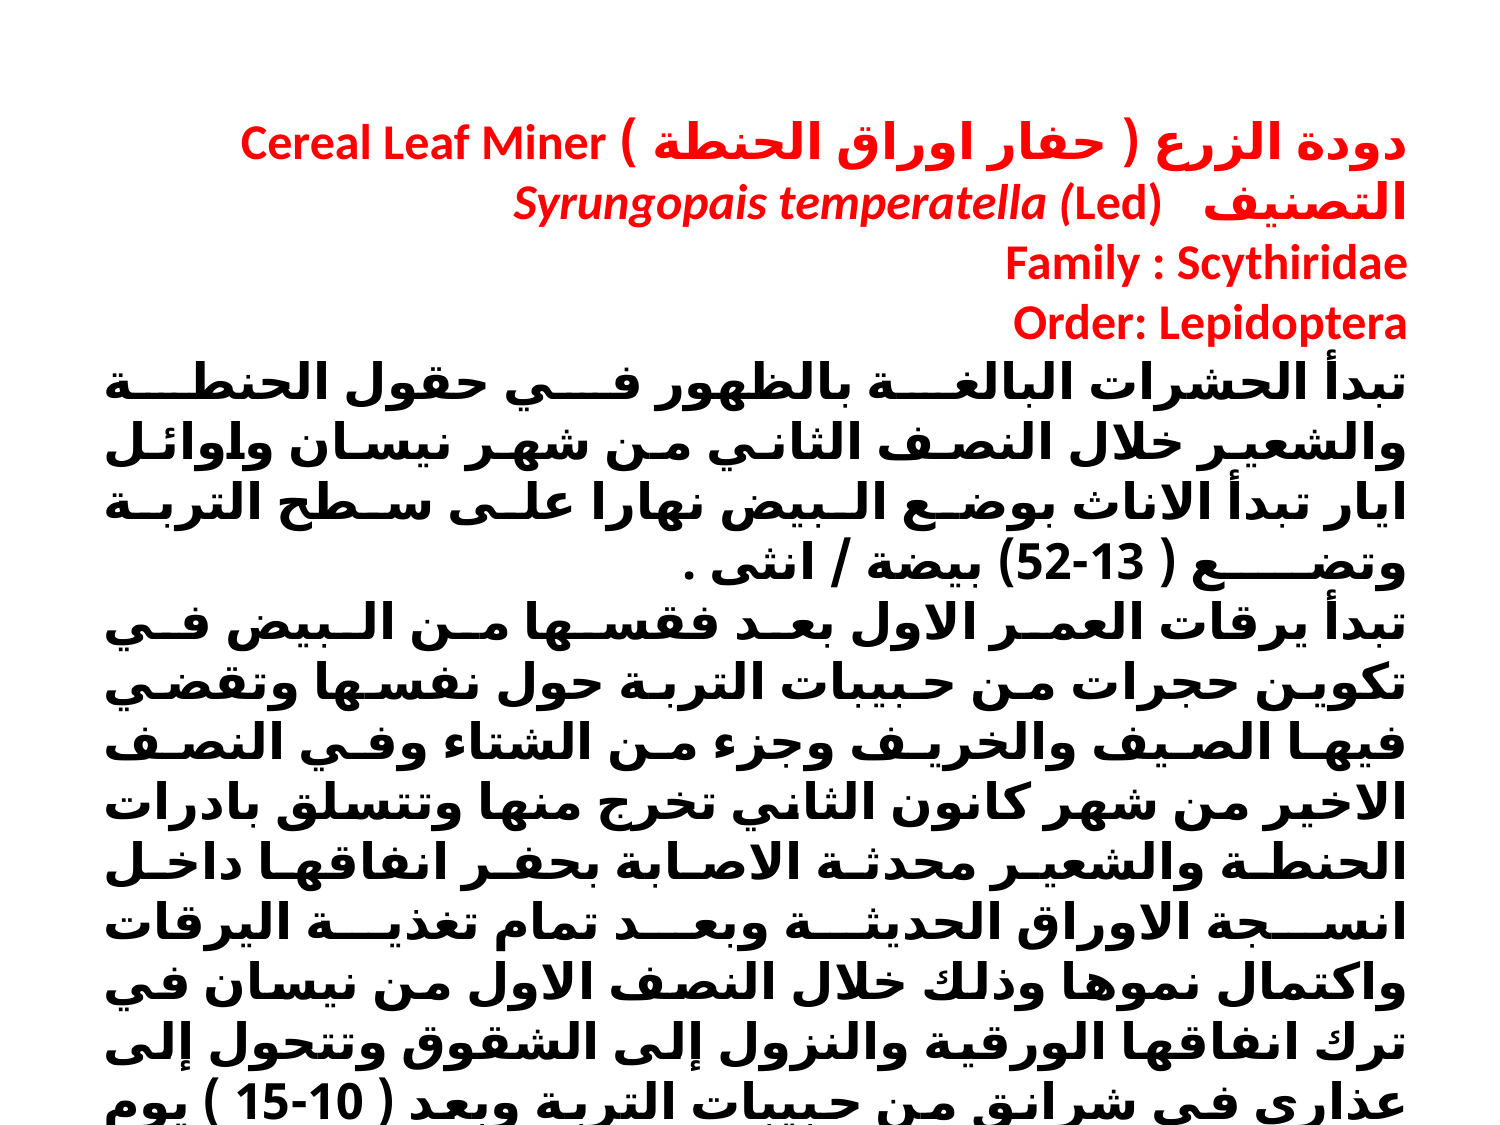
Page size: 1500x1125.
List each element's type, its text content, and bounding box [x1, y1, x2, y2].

text_box دودة الزرع ( حفار اوراق الحنطة ) Cereal Leaf Miner التصنيف Syrungopais temperatella (Led) Family : Scythiridae Order: Lepidoptera تبدأ الحشرات البالغة بالظهور في حقول الحنطة والشعير خلال النصف الثاني من شهر نيسان واوائل ايار تبدأ الاناث بوضع البيض نهارا على سطح التربة وتضـــــع ( 13-52) بيضة / انثى . تبدأ يرقات العمر الاول بعد فقسها من البيض في تكوين حجرات من حبيبات التربة حول نفسها وتقضي فيها الصيف والخريف وجزء من الشتاء وفي النصف الاخير من شهر كانون الثاني تخرج منها وتتسلق بادرات الحنطة والشعير محدثة الاصابة بحفر انفاقها داخل انسجة الاوراق الحديثة وبعد تمام تغذية اليرقات واكتمال نموها وذلك خلال النصف الاول من نيسان في ترك انفاقها الورقية والنزول إلى الشقوق وتتحول إلى عذارى في شرانق من حبيبات التربة وبعد ( 10-15 ) يوم تتحمل إلى بالغات لتعيد دورة الحياة . [88, 101, 1424, 1125]
